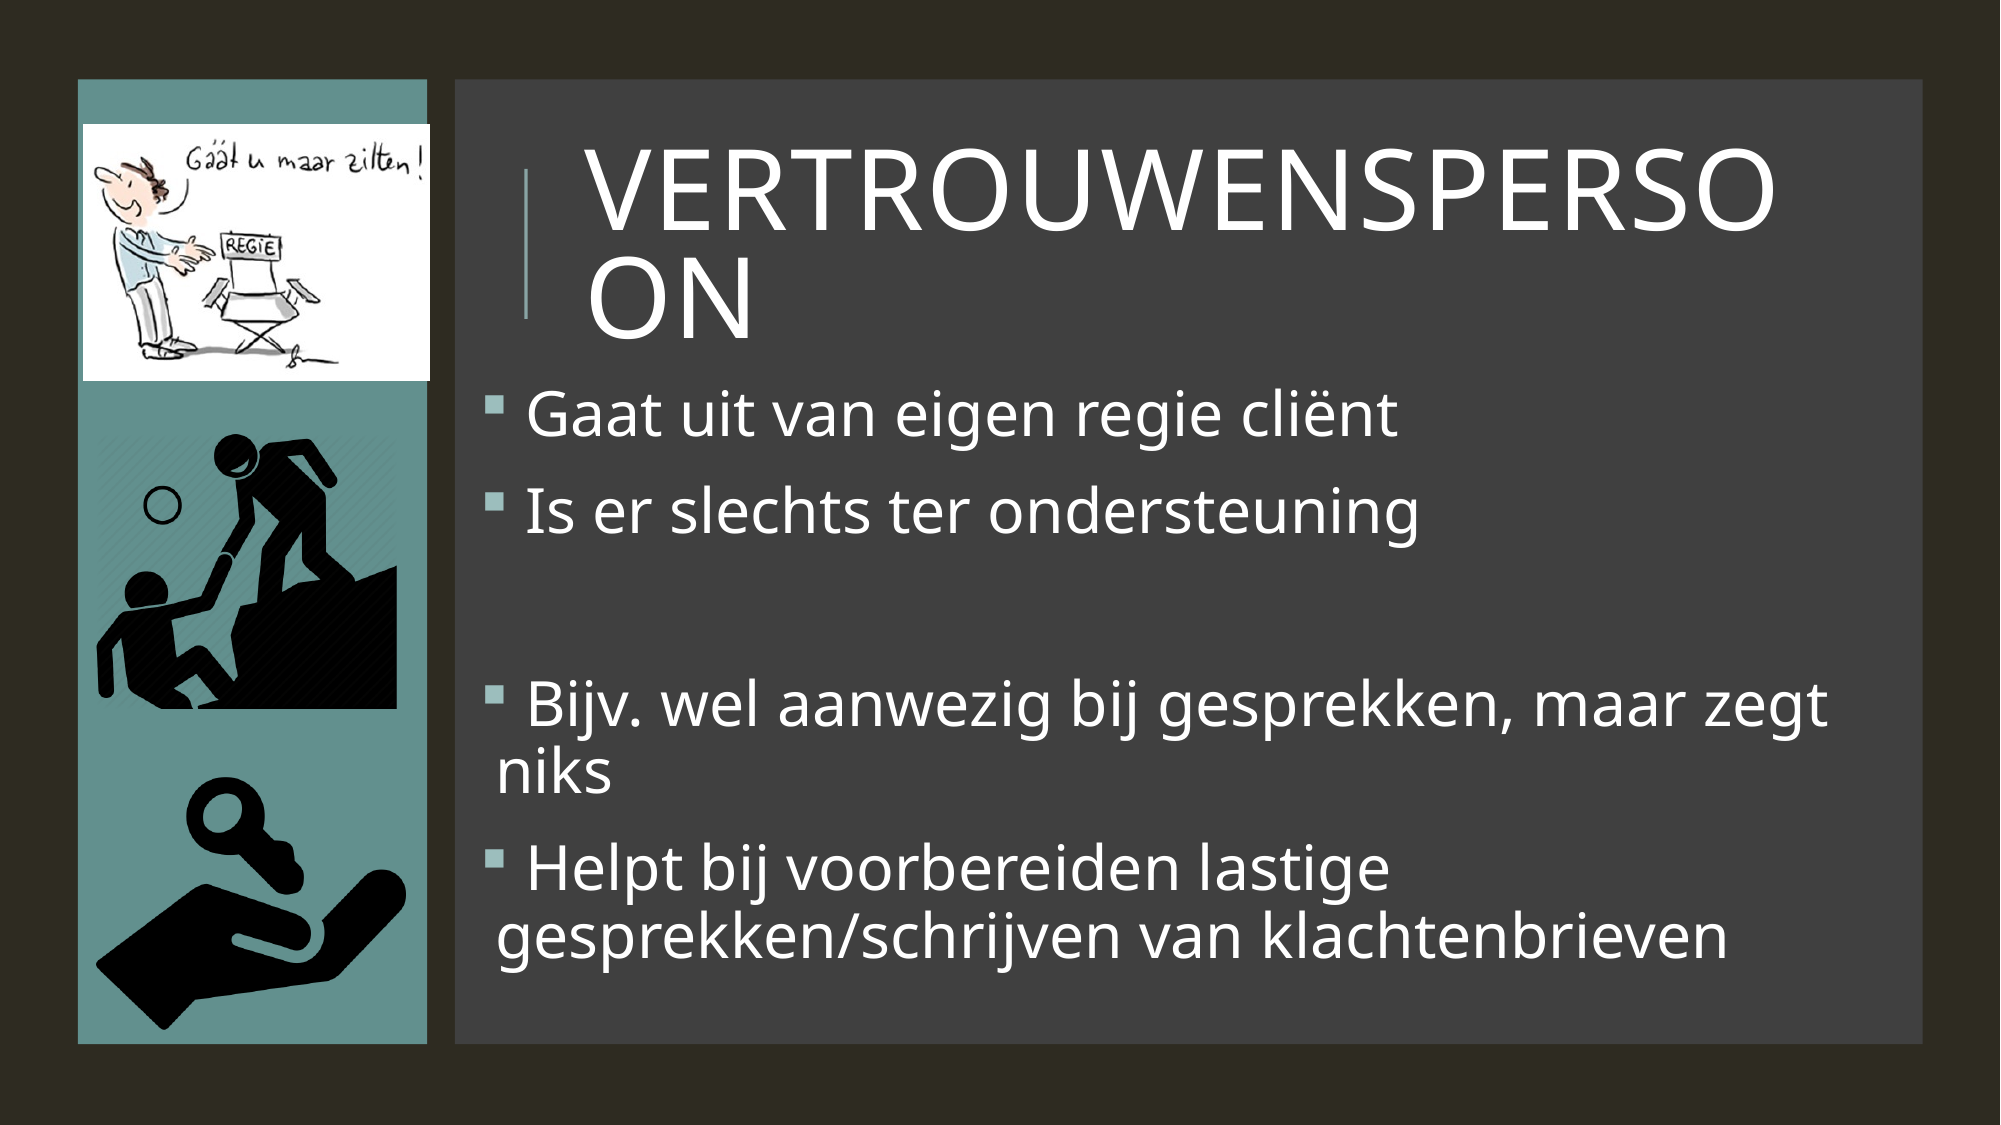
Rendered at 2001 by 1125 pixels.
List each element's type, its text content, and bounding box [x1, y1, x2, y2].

text_box [0, 0, 2000, 1125]
text_box [453, 78, 1924, 1045]
text_box [77, 78, 428, 126]
picture [96, 748, 406, 1058]
title Vertrouwenspersoon [569, 129, 1869, 375]
picture [96, 434, 397, 709]
list Gaat uit van eigen regie cliënt Is er slechts ter ondersteuning Bijv. wel aanwezig bij gesprekken, maar zegt niks Helpt bij voorbereiden lastige gesprekken/schrijven van klachtenbrieven [472, 375, 1951, 1029]
picture [82, 124, 430, 381]
text_box [77, 383, 428, 1045]
